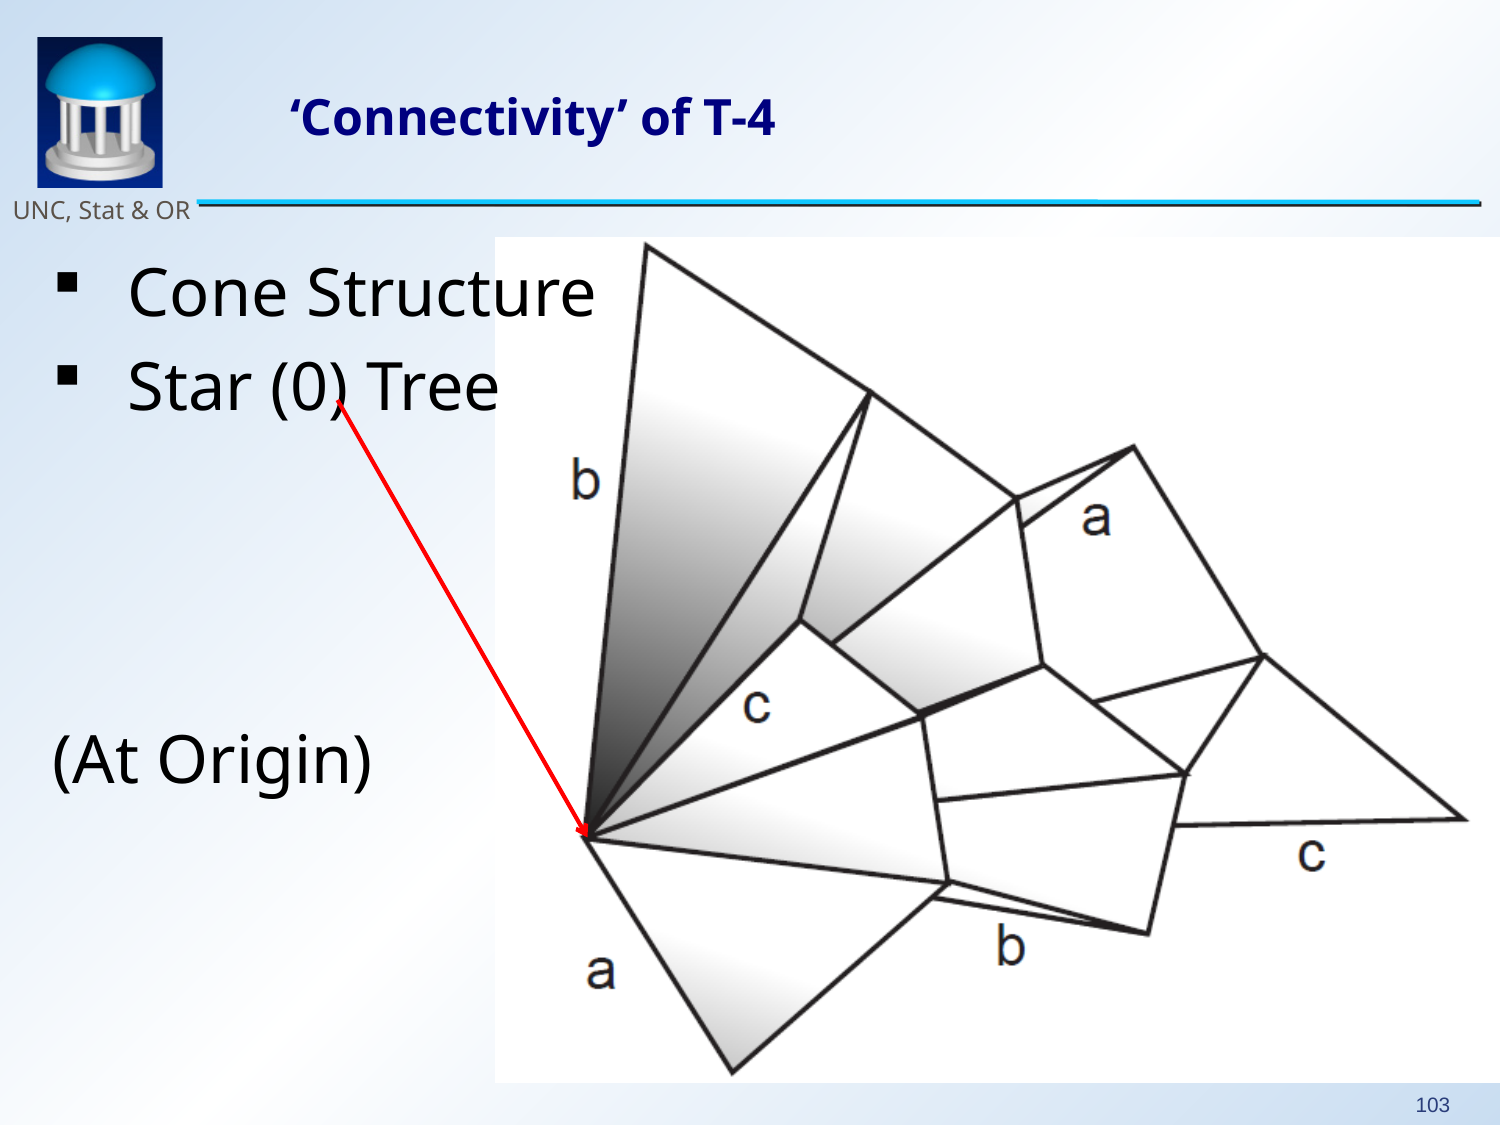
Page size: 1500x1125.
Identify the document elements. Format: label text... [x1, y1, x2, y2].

title ‘Connectivity’ of T-4 [274, 74, 1448, 156]
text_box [337, 399, 588, 838]
picture [495, 237, 1500, 1083]
list Cone Structure Star (0) Tree (At Origin) [37, 242, 489, 1026]
